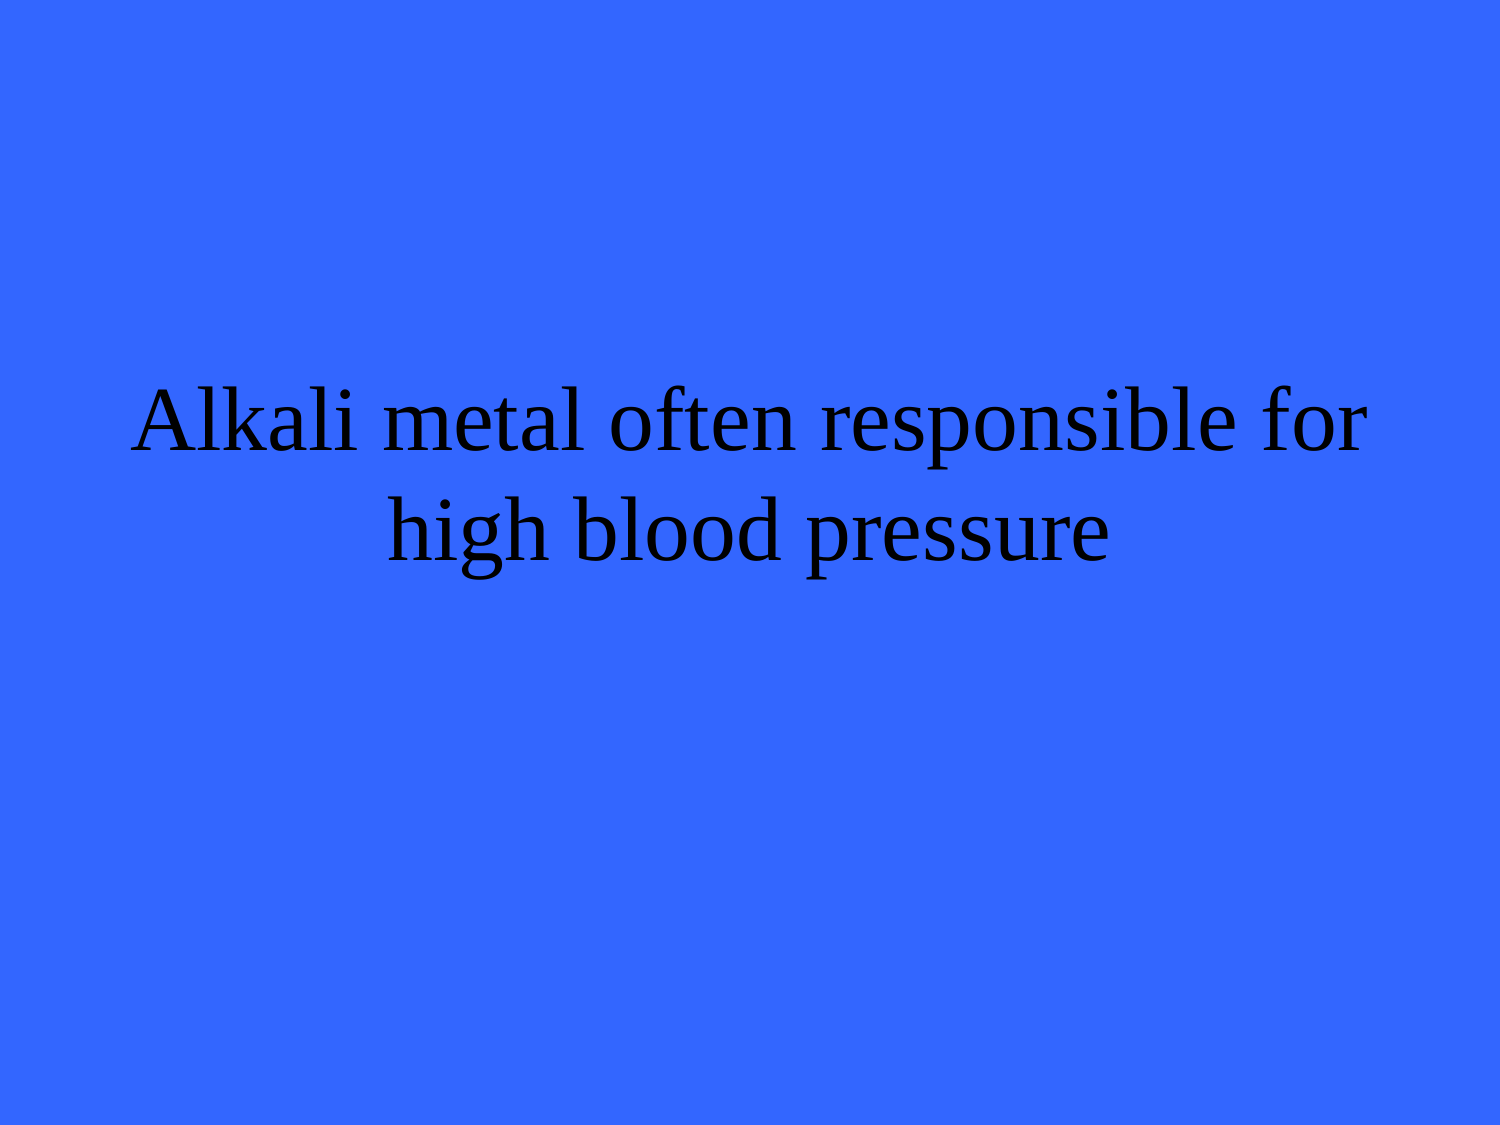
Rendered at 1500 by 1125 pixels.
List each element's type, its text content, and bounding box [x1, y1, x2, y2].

title Alkali metal often responsible for high blood pressure [112, 374, 1388, 563]
